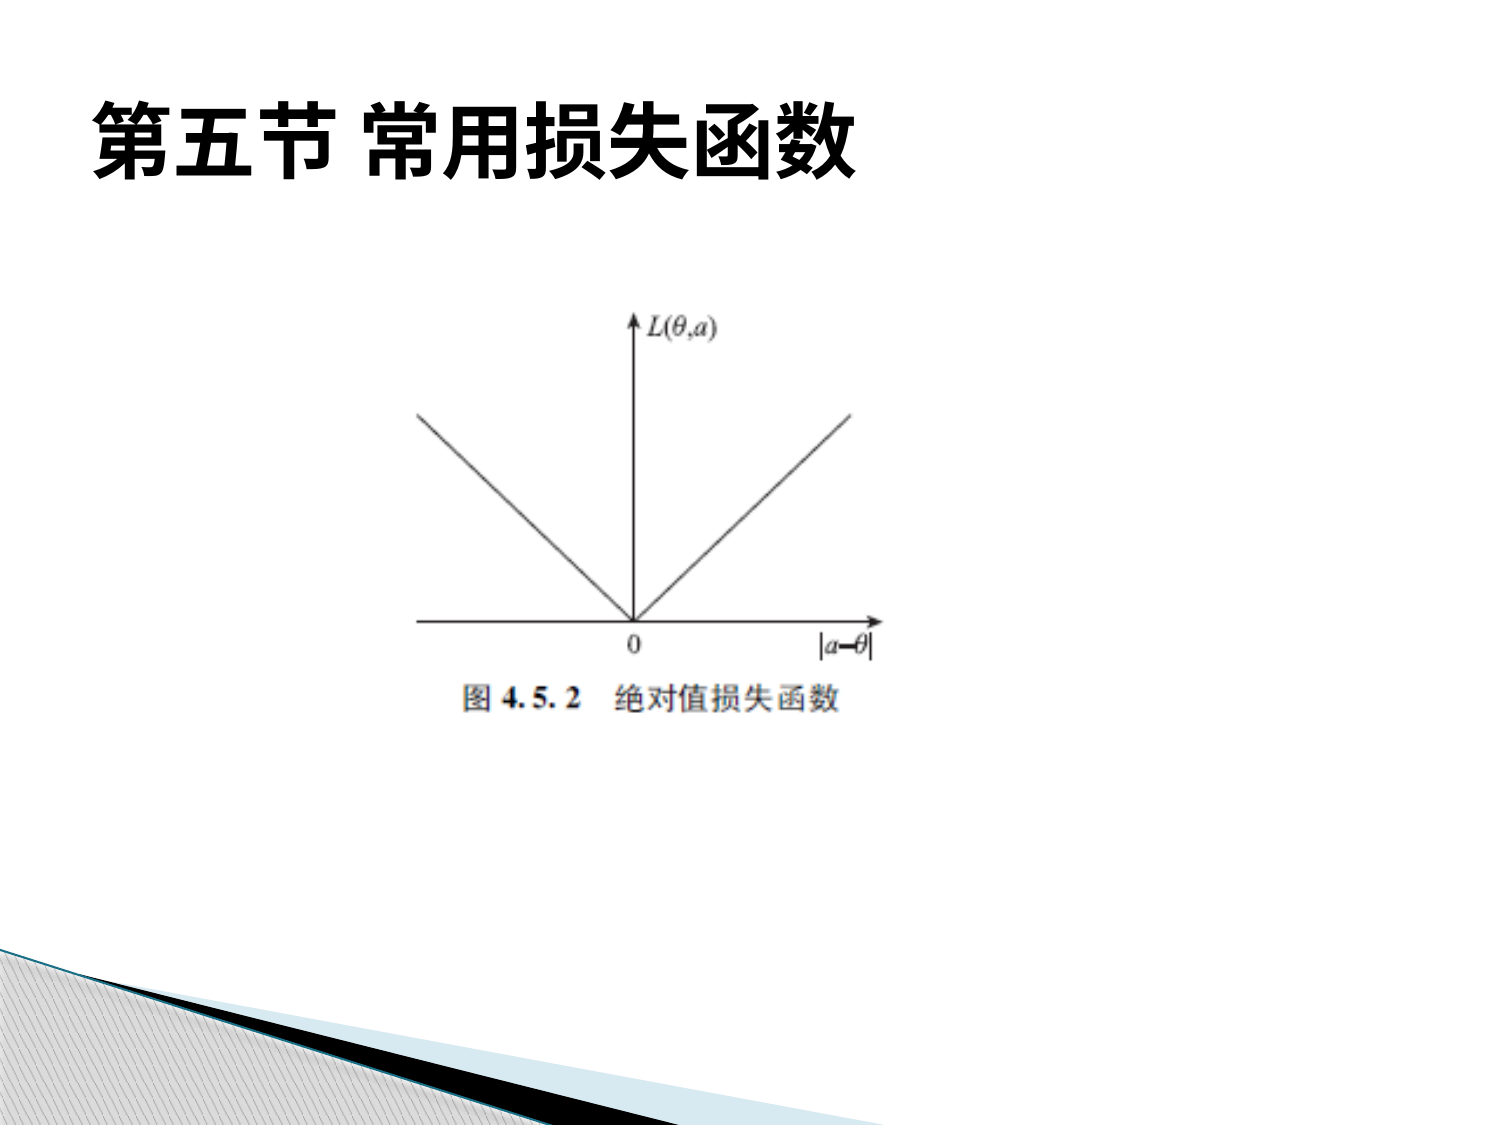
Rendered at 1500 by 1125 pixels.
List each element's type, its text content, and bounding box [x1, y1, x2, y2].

title 第五节 常用损失函数 [75, 45, 1425, 233]
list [327, 292, 985, 734]
